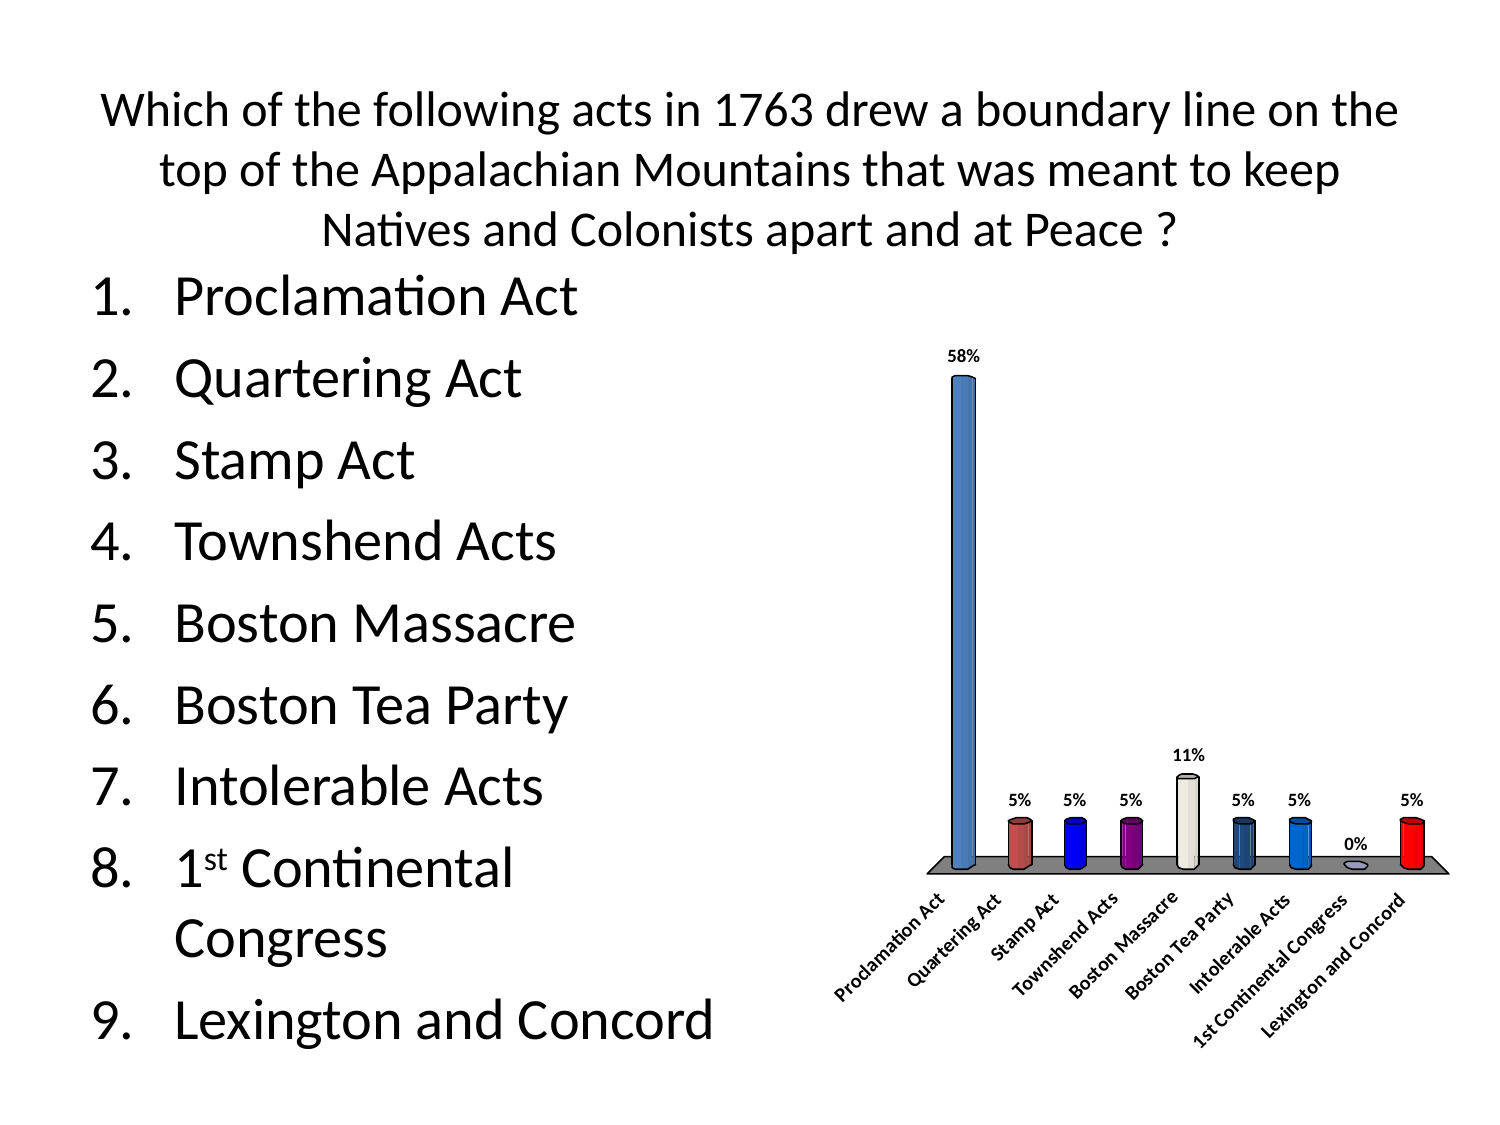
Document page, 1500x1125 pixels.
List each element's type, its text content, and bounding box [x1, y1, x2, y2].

list Proclamation Act Quartering Act Stamp Act Townshend Acts Boston Massacre Boston Tea Party Intolerable Acts 1st Continental Congress Lexington and Concord [75, 249, 750, 1075]
title Which of the following acts in 1763 drew a boundary line on the top of the Appalachian Mountains that was meant to keep Natives and Colonists apart and at Peace ? [75, 45, 1425, 269]
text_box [739, 270, 1490, 1115]
